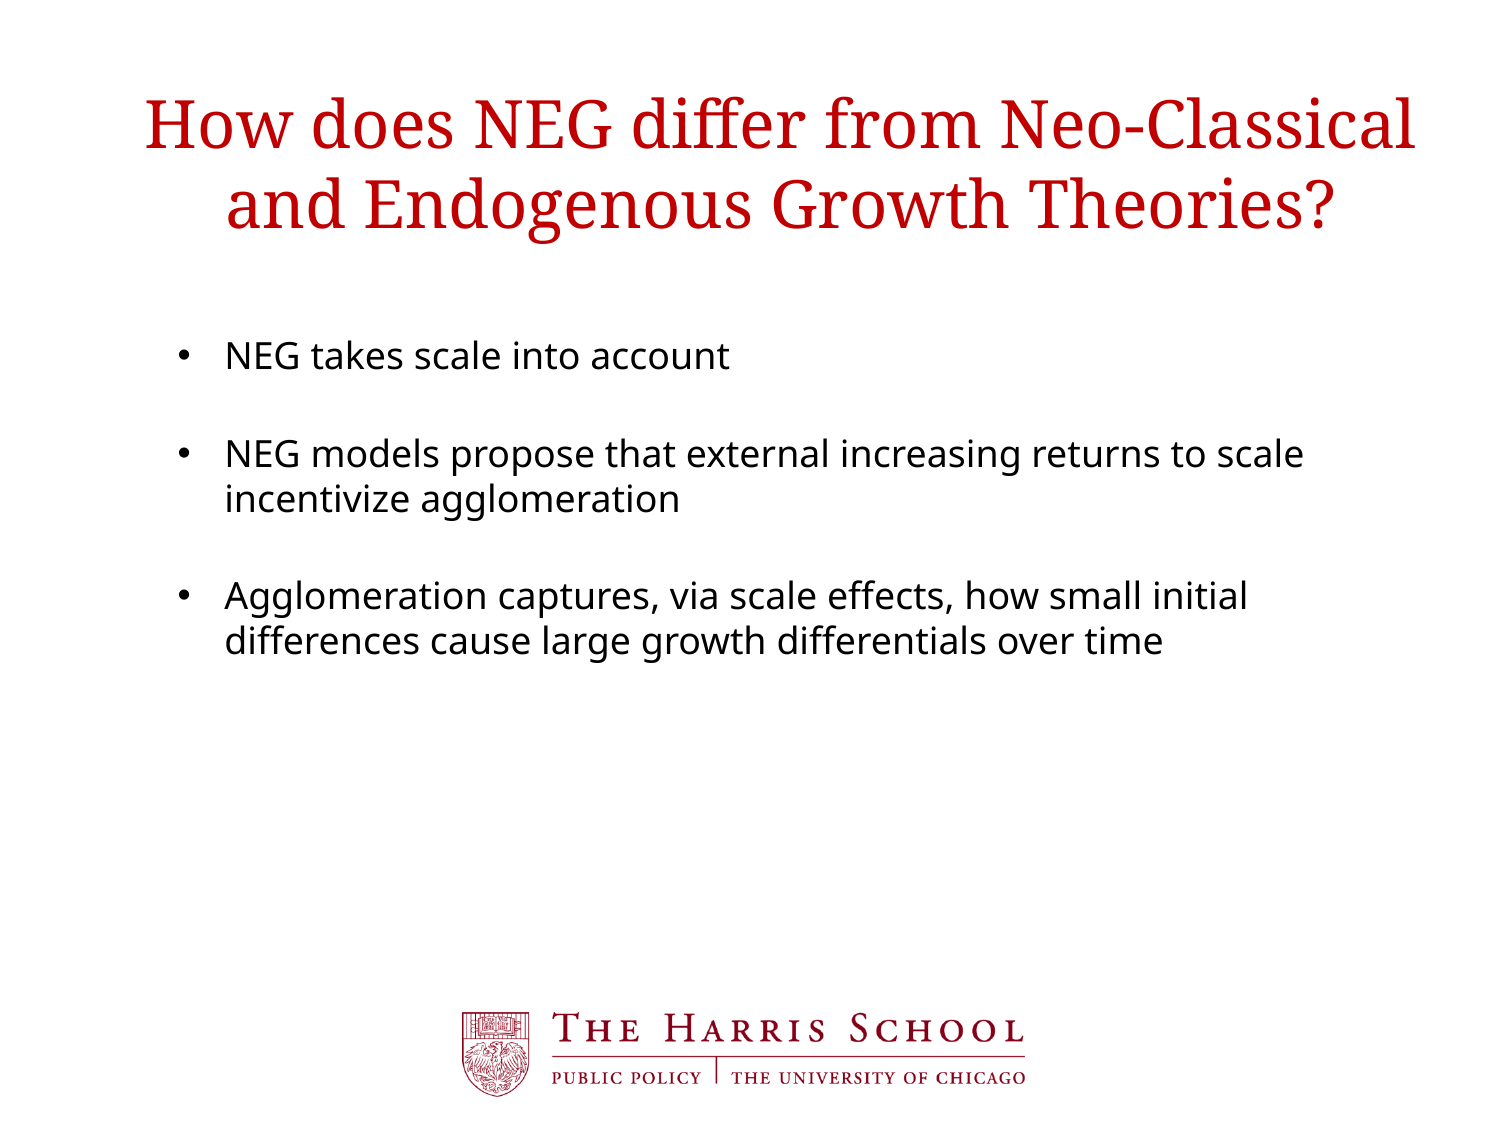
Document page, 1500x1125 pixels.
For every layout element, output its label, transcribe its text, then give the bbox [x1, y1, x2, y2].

text_box How does NEG differ from Neo-Classical and Endogenous Growth Theories? [112, 74, 1450, 250]
text_box NEG takes scale into account NEG models propose that external increasing returns to scale incentivize agglomeration Agglomeration captures, via scale effects, how small initial differences cause large growth differentials over time [87, 324, 1438, 1068]
picture [462, 1012, 1026, 1097]
